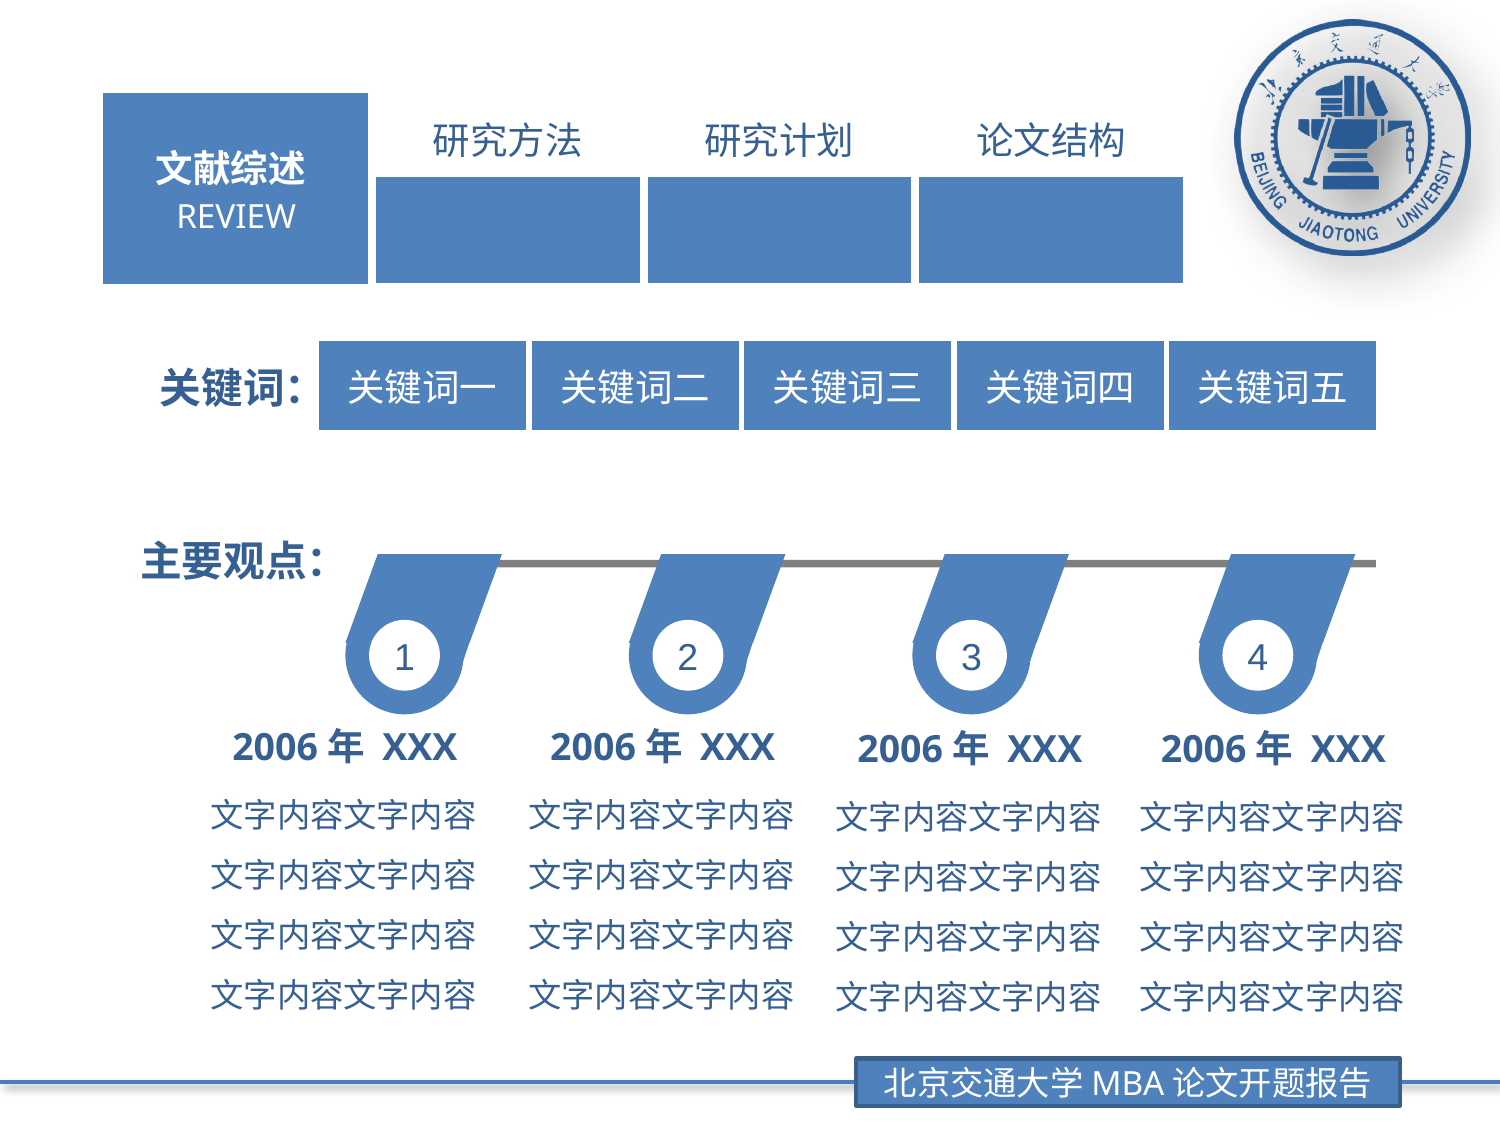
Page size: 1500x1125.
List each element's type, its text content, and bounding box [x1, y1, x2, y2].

text_box 文字内容文字内容文字内容文字内容文字内容文字内容文字内容文字内容 [513, 767, 813, 1022]
text_box 文字内容文字内容文字内容文字内容文字内容文字内容文字内容文字内容 [1124, 769, 1424, 1024]
table_header 论文结构 [919, 93, 1184, 169]
text_box [1360, 558, 1378, 569]
table_header 关键词五 [1169, 341, 1376, 430]
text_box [912, 553, 1070, 715]
text_box 2006年 XXX [535, 715, 790, 776]
table_cell [919, 177, 1183, 283]
text_box 文字内容文字内容文字内容文字内容文字内容文字内容文字内容文字内容 [195, 766, 514, 1022]
text_box 文字内容文字内容文字内容文字内容文字内容文字内容文字内容文字内容 [820, 769, 1120, 1024]
table_header 研究计划 [648, 93, 911, 169]
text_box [1198, 553, 1356, 715]
text_box 主要观点： [125, 527, 364, 592]
table_header 关键词四 [957, 341, 1164, 430]
text_box 2006年 XXX [217, 715, 473, 776]
text_box [1073, 558, 1193, 569]
table_cell [376, 177, 640, 283]
table_header 文献综述REVIEW [103, 93, 368, 284]
table_header 关键词三 [744, 341, 951, 430]
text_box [345, 553, 503, 715]
text_box [790, 558, 907, 569]
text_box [628, 553, 786, 715]
table_header 关键词： [129, 339, 313, 430]
table_header 研究方法 [376, 93, 640, 169]
table_header 关键词二 [532, 341, 739, 430]
table_header 关键词一 [319, 341, 526, 430]
text_box 2006年 XXX [842, 717, 1097, 778]
text_box 2006年 XXX [1146, 717, 1401, 778]
table_cell [648, 177, 911, 283]
text_box [506, 558, 623, 569]
